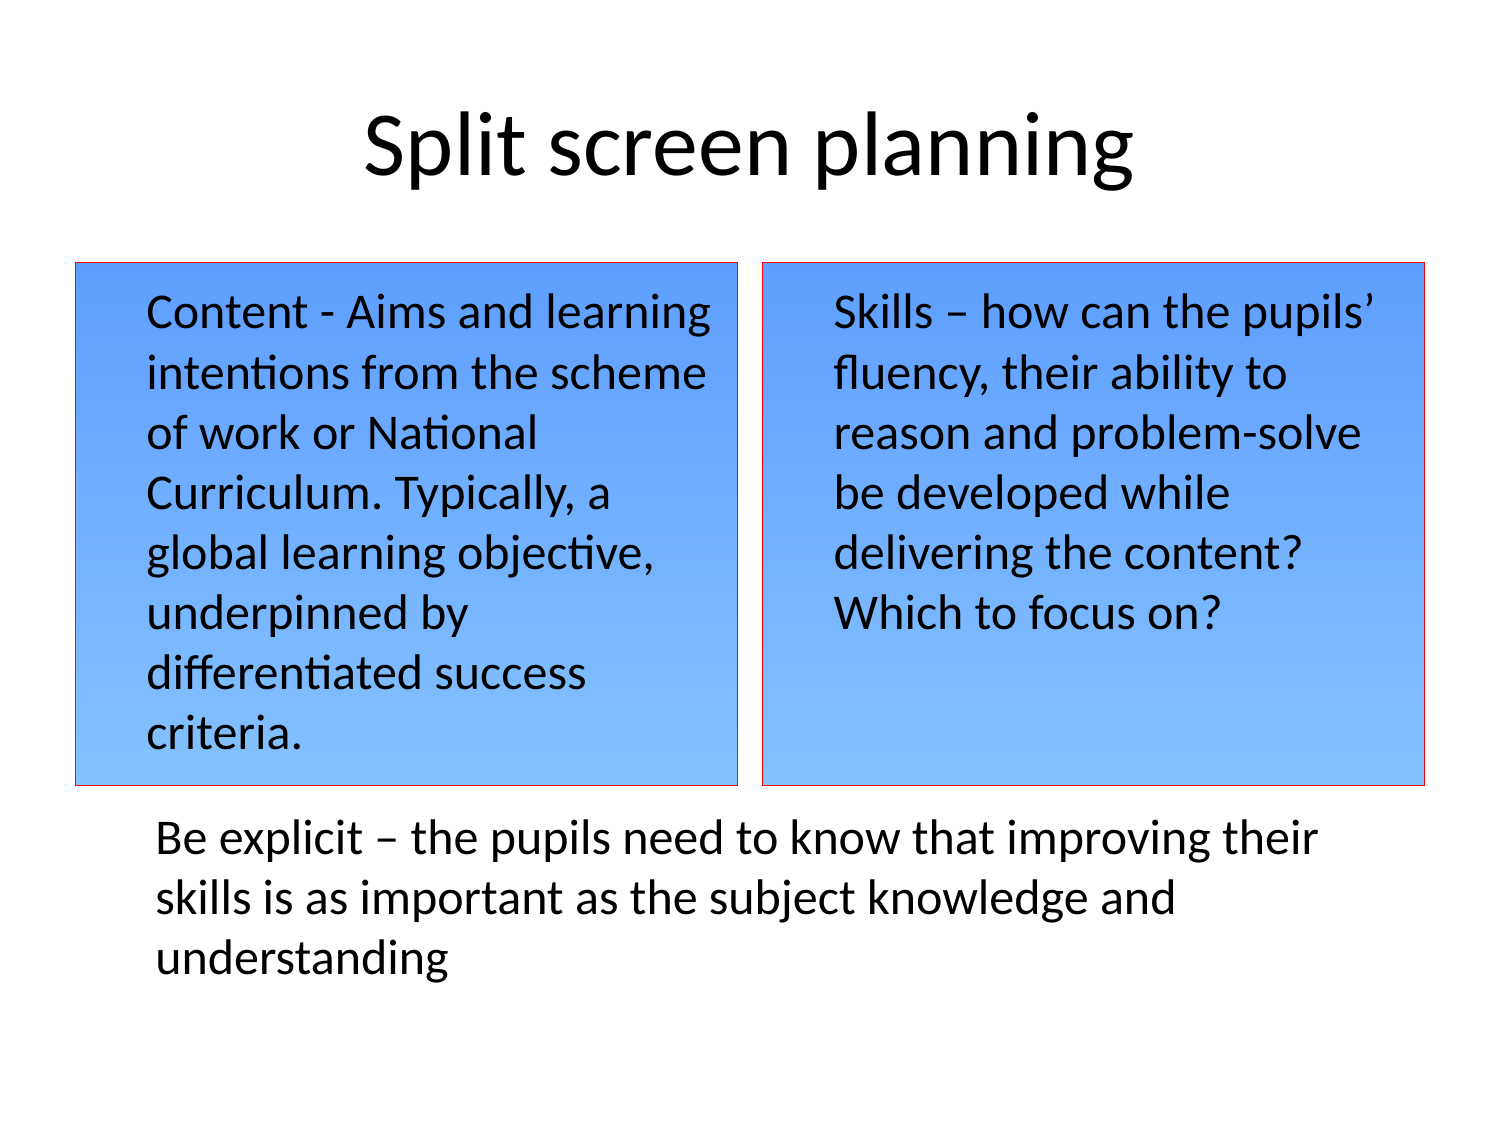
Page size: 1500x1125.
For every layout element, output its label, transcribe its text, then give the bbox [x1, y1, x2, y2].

text_box Be explicit – the pupils need to know that improving their skills is as important as the subject knowledge and understanding [140, 796, 1348, 992]
list Content - Aims and learning intentions from the scheme of work or National Curriculum. Typically, a global learning objective, underpinned by differentiated success criteria. [75, 262, 738, 786]
list Skills – how can the pupils’ fluency, their ability to reason and problem-solve be developed while delivering the content? Which to focus on? [762, 262, 1425, 786]
title Split screen planning [75, 45, 1425, 233]
